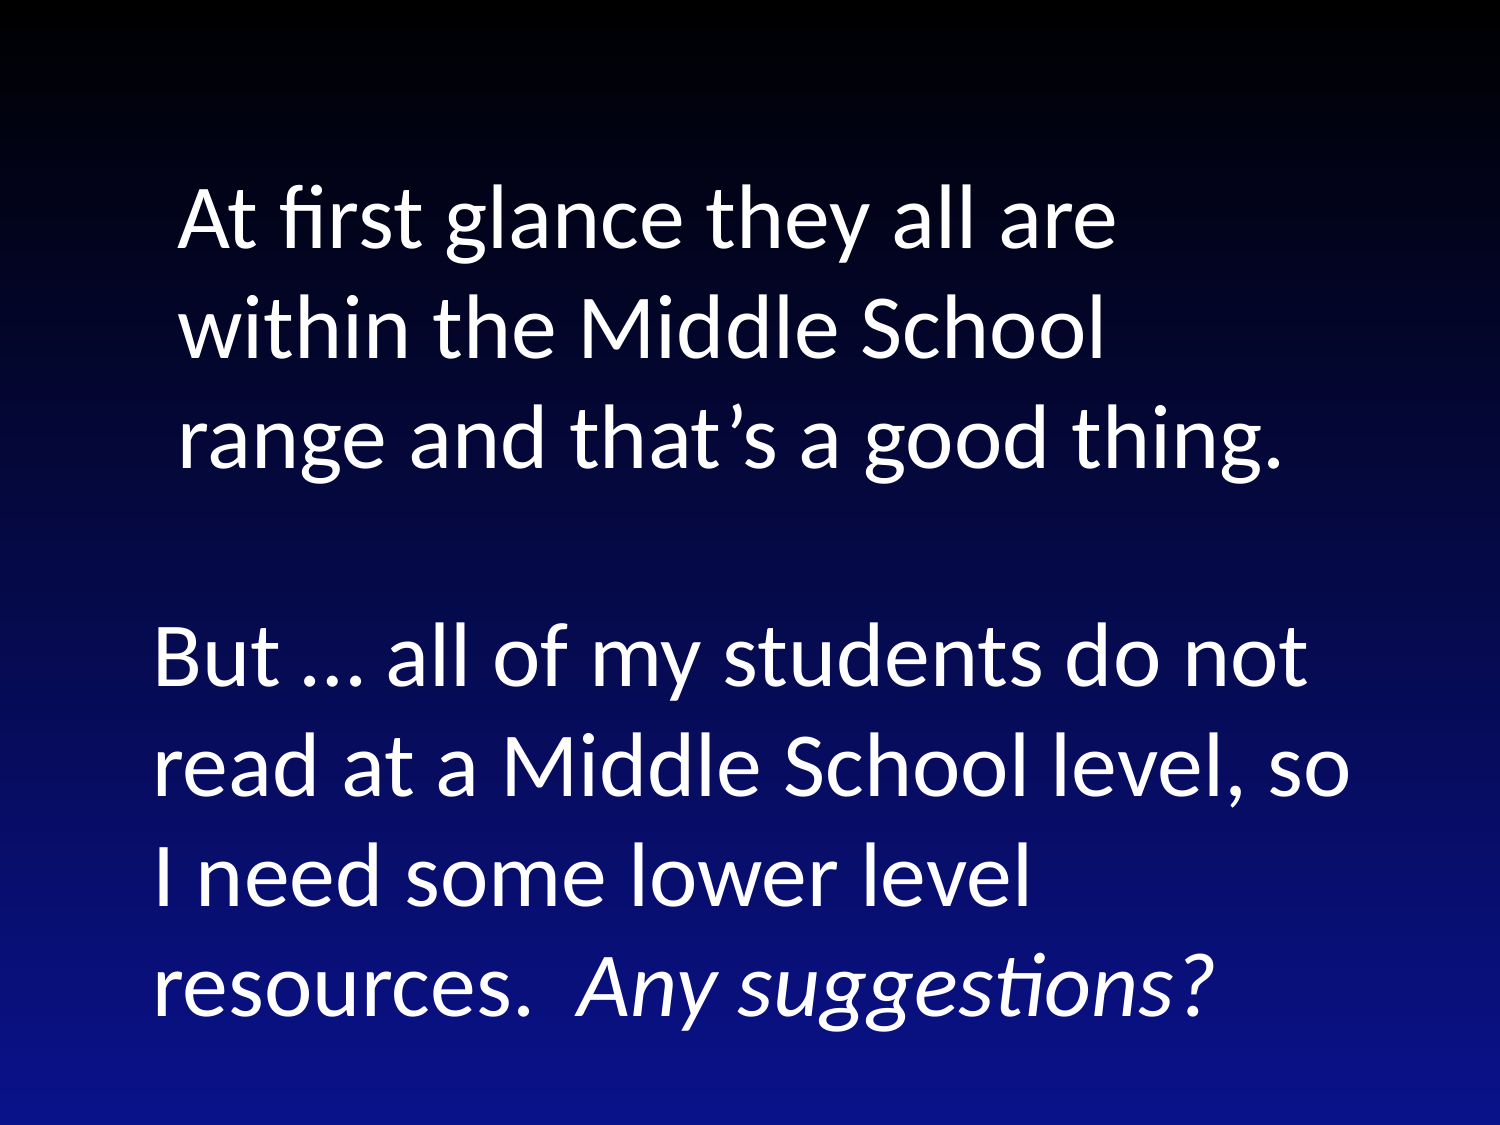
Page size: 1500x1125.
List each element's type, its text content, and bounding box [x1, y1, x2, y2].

text_box At first glance they all are within the Middle School range and that’s a good thing. [162, 149, 1338, 495]
text_box But … all of my students do not read at a Middle School level, so I need some lower level resources. Any suggestions? [137, 587, 1375, 1042]
